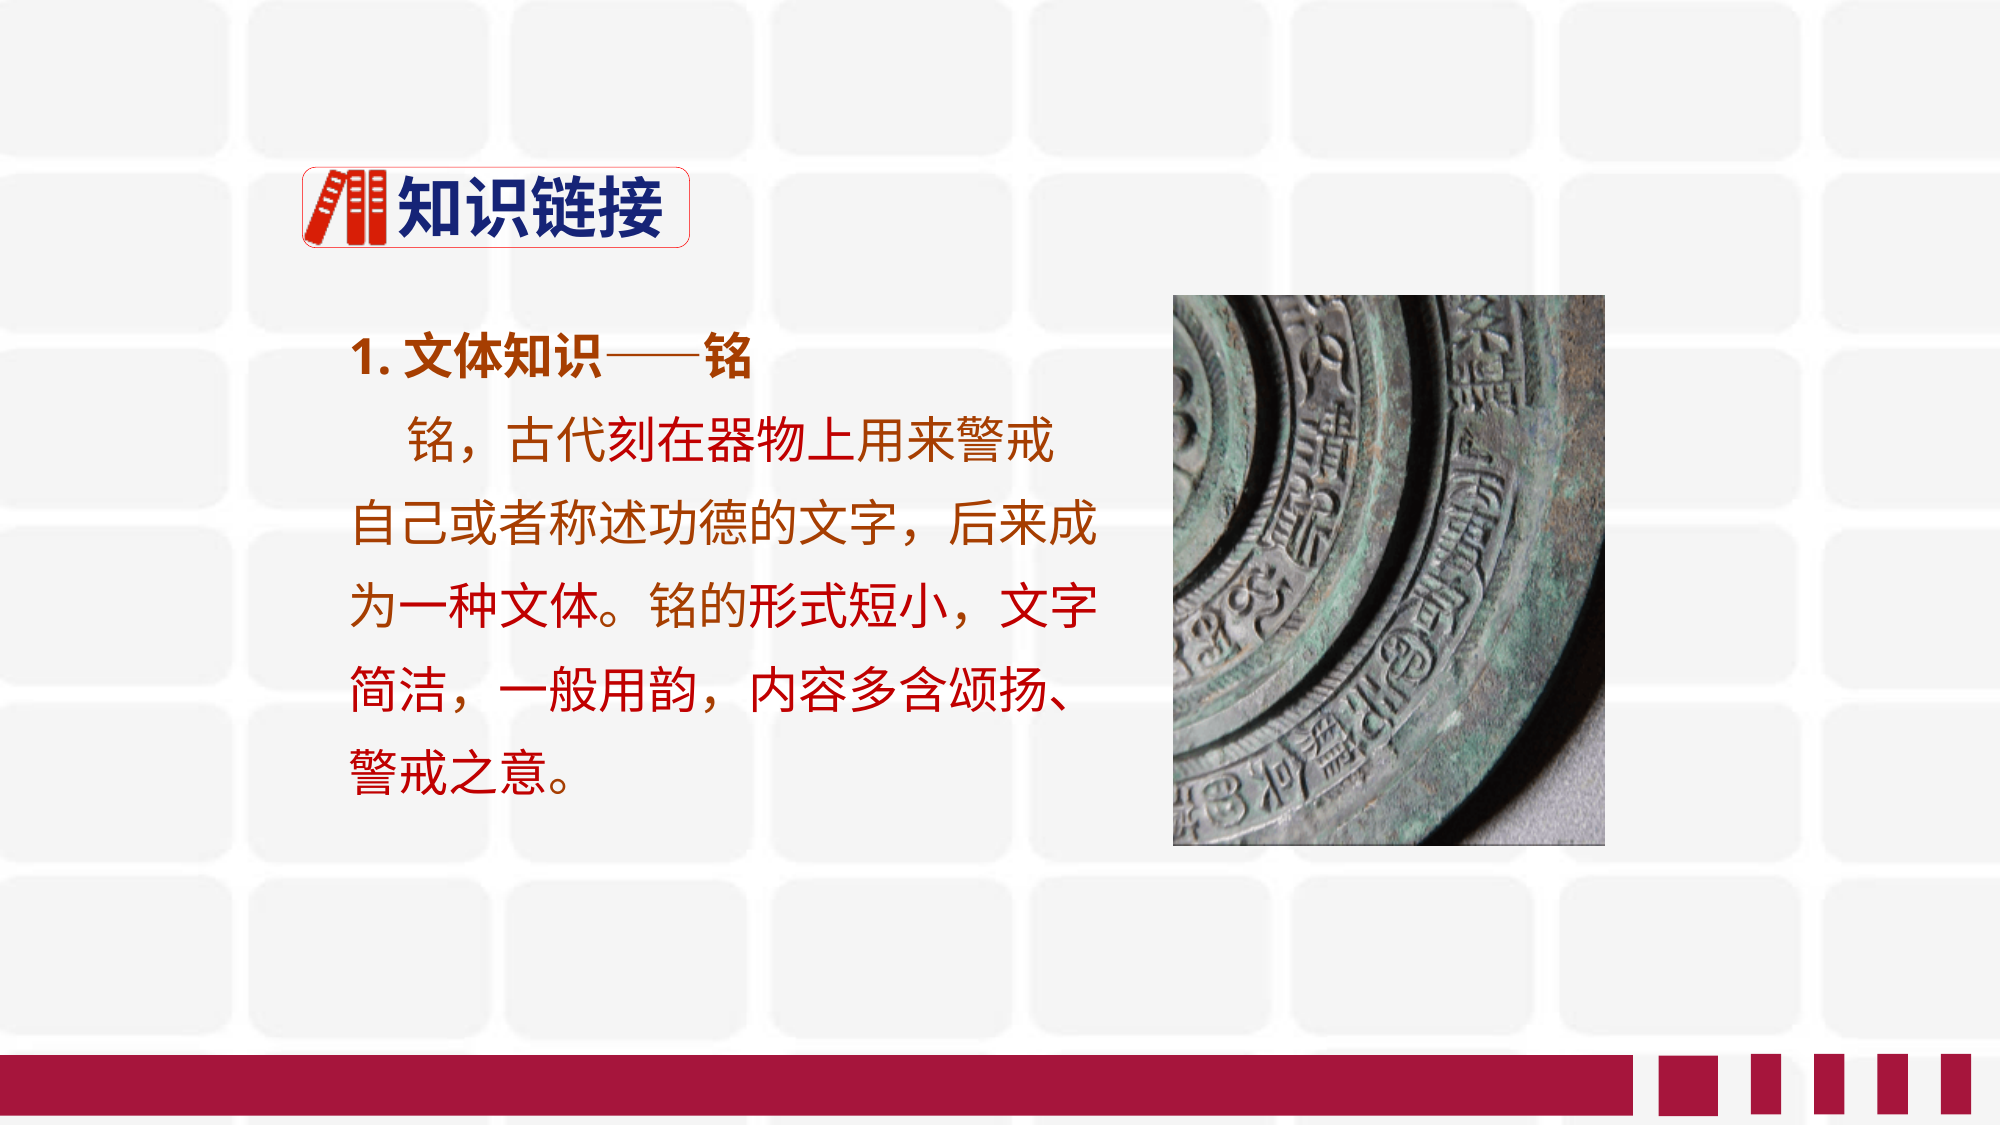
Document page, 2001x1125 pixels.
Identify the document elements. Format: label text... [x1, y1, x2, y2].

list 1.文体知识——铭 铭，古代刻在器物上用来警戒 自己或者称述功德的文字，后来成 为一种文体。铭的形式短小，文字 简洁，一般用韵，内容多含颂扬、 警戒之意。 [337, 295, 1140, 872]
picture [0, 0, 2000, 1125]
text_box 知识链接 [382, 158, 690, 253]
